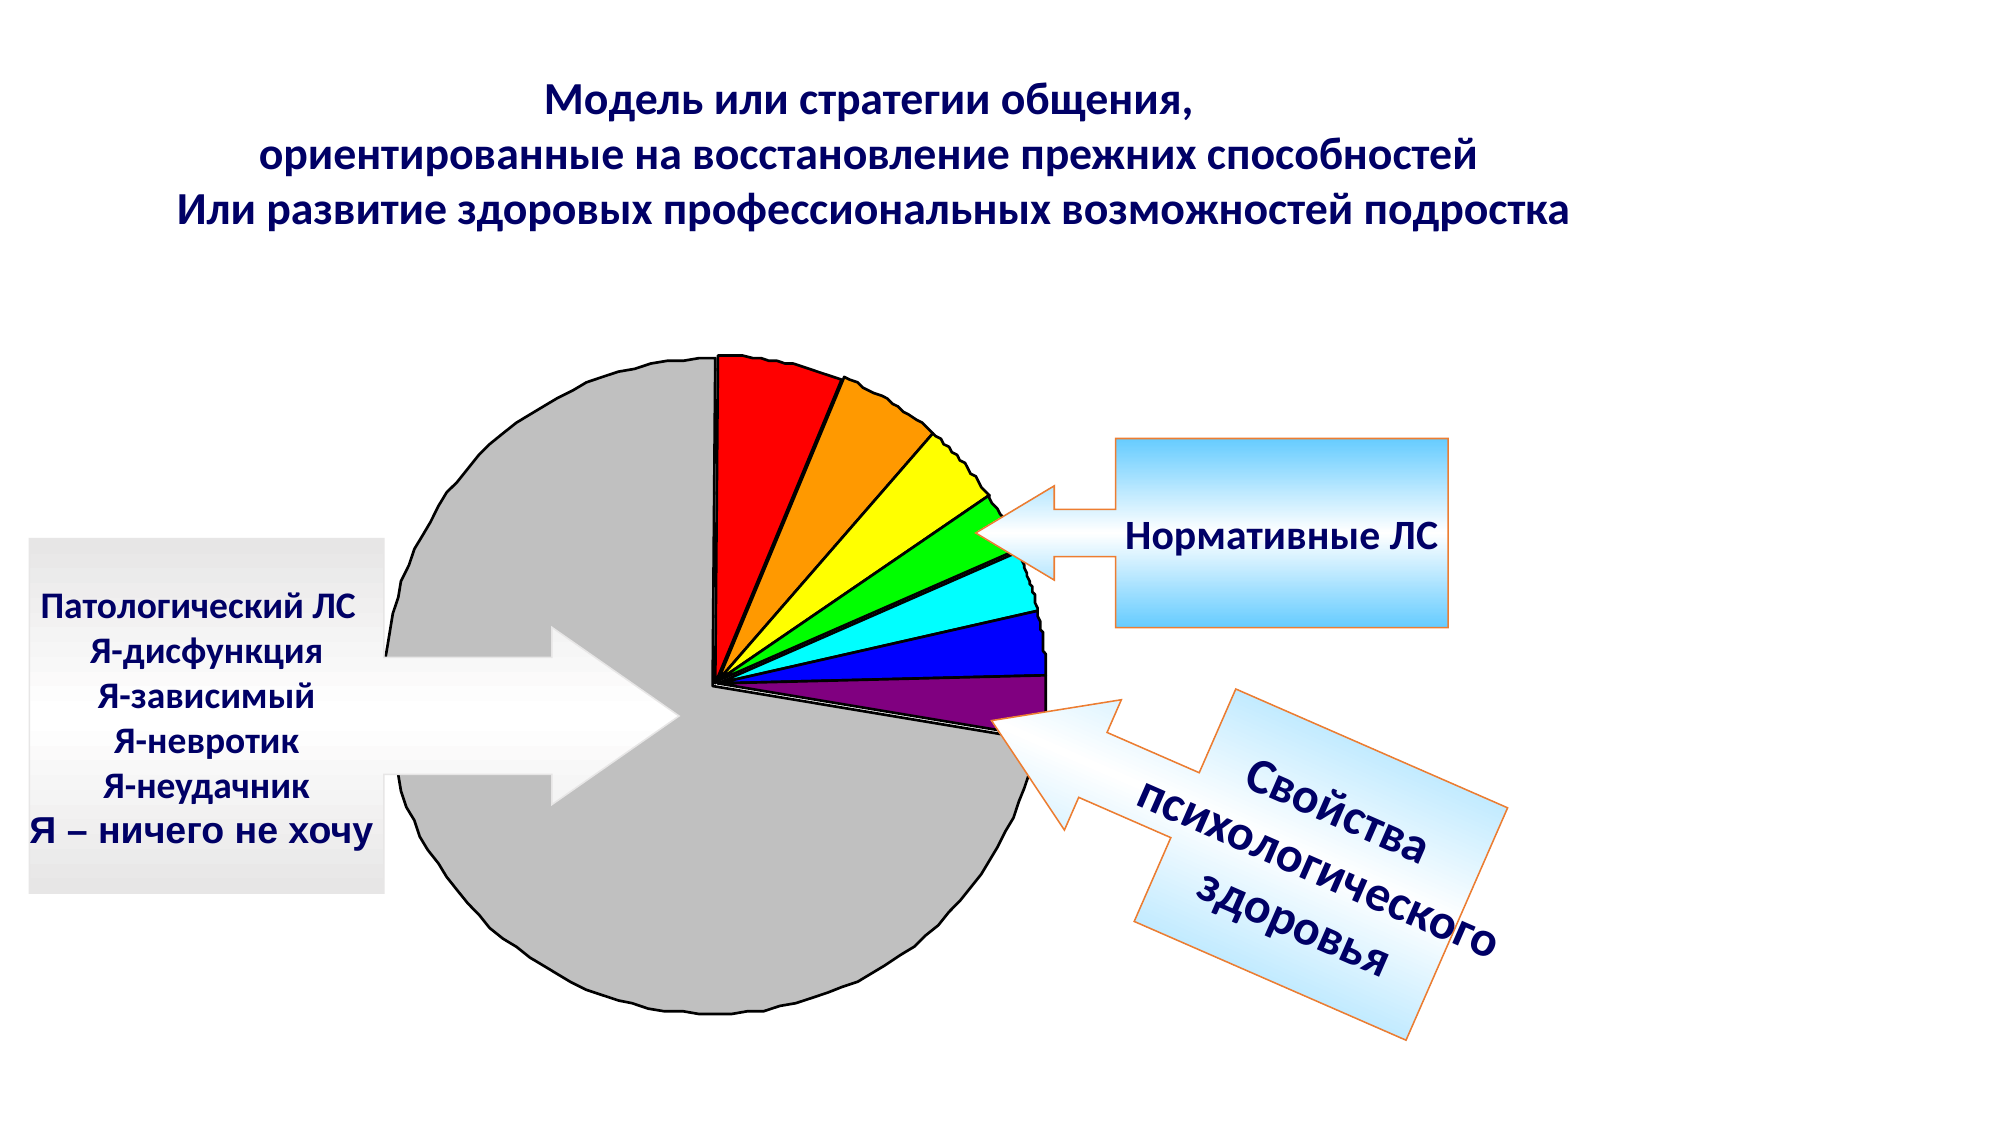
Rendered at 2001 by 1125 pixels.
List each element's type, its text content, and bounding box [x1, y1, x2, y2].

text_box Свойства психологического здоровья [1081, 688, 1508, 1041]
text_box Модель или стратегии общения, ориентированные на восстановление прежних способностей Или развитие здоровых профессиональных возможностей подростка [247, 42, 1500, 315]
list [336, 339, 1081, 1049]
text_box Патологический ЛС Я-дисфункция Я-зависимый Я-невротик Я-неудачник Я – ничего не хочу [29, 538, 336, 894]
text_box Нормативные ЛС [1081, 438, 1449, 628]
